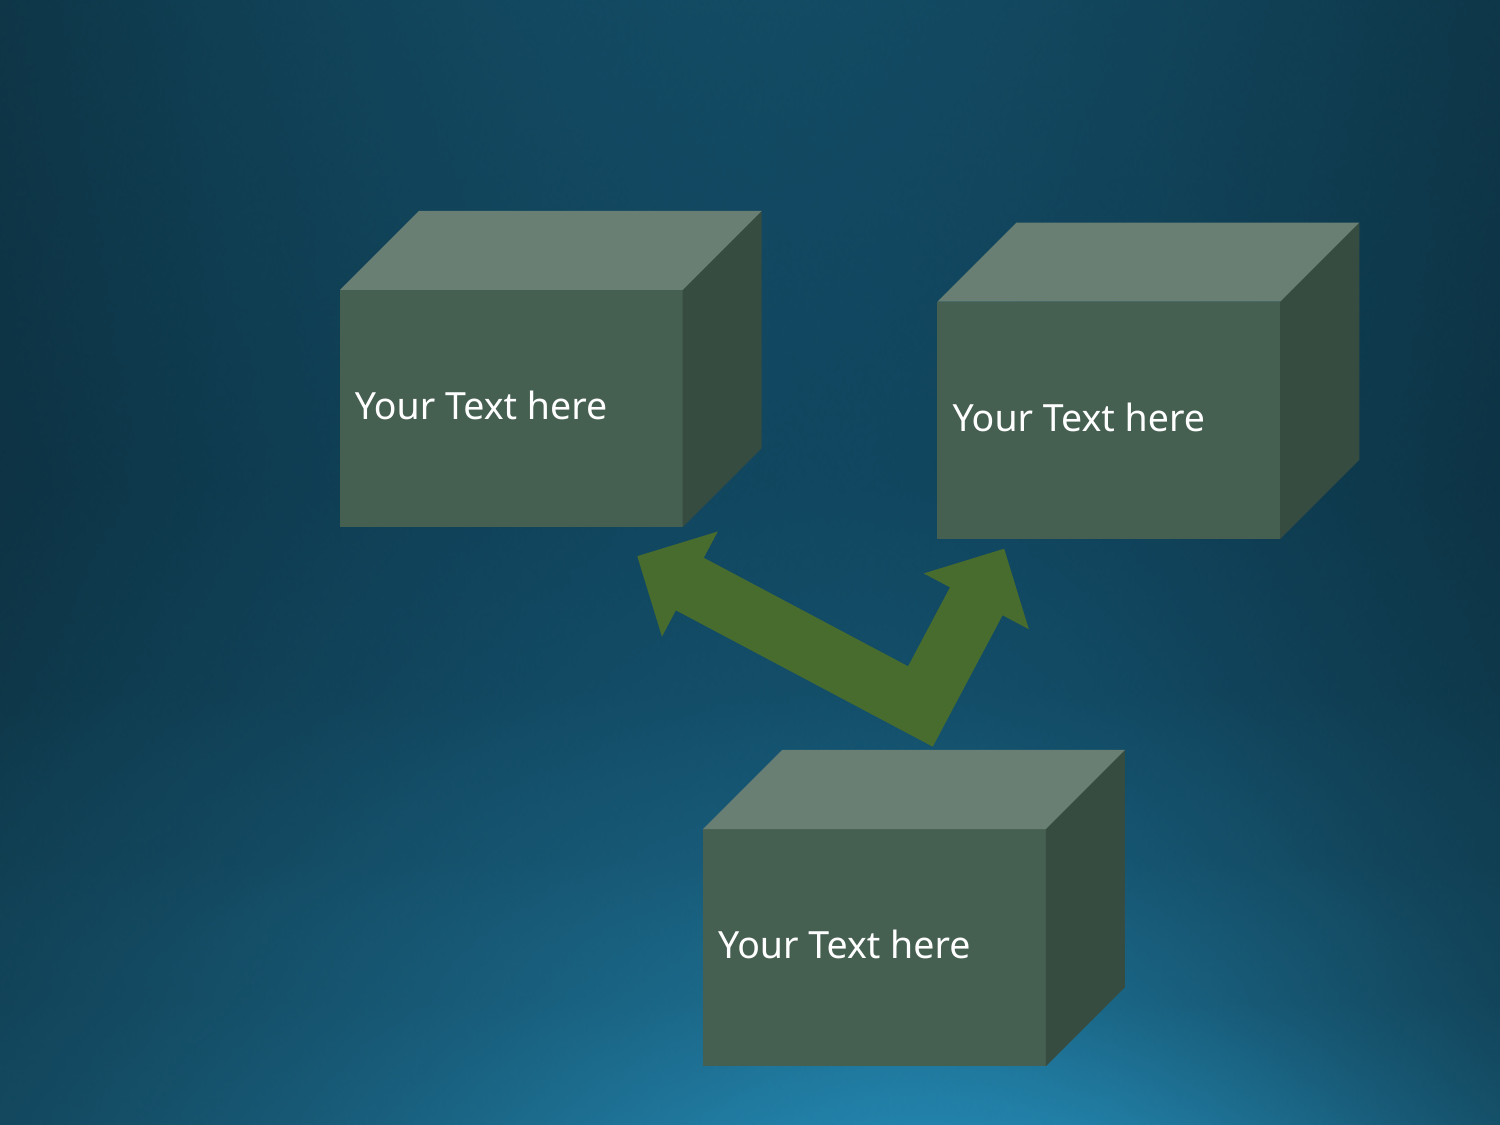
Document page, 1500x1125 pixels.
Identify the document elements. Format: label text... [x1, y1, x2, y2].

picture [0, 0, 1500, 1125]
text_box [637, 531, 1029, 747]
text_box Your Text here [937, 222, 1360, 539]
text_box Your Text here [339, 210, 762, 528]
text_box Your Text here [703, 749, 1125, 1067]
